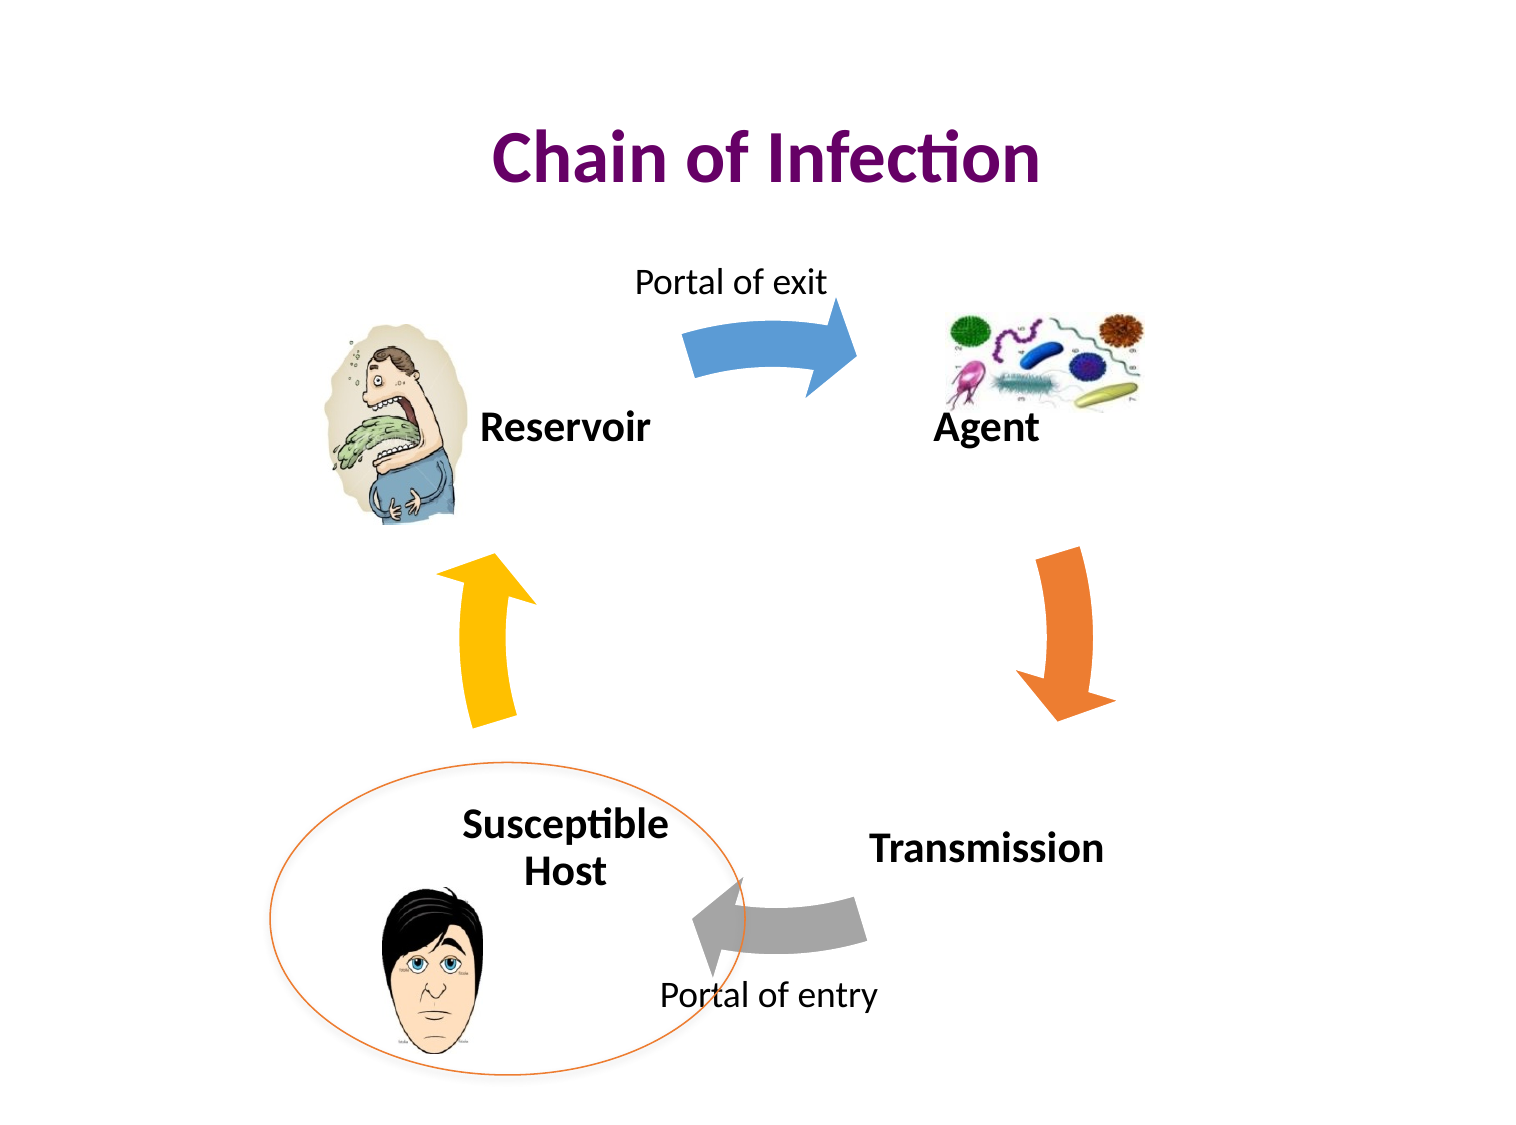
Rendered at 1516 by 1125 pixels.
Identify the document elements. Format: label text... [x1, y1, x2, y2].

picture [382, 988, 483, 1054]
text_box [257, 287, 1295, 988]
text_box [294, 988, 382, 1052]
text_box Portal of exit [620, 249, 920, 287]
text_box [388, 988, 721, 1075]
text_box Chain of Infection [182, 99, 1370, 205]
text_box Portal of entry [696, 988, 921, 1023]
